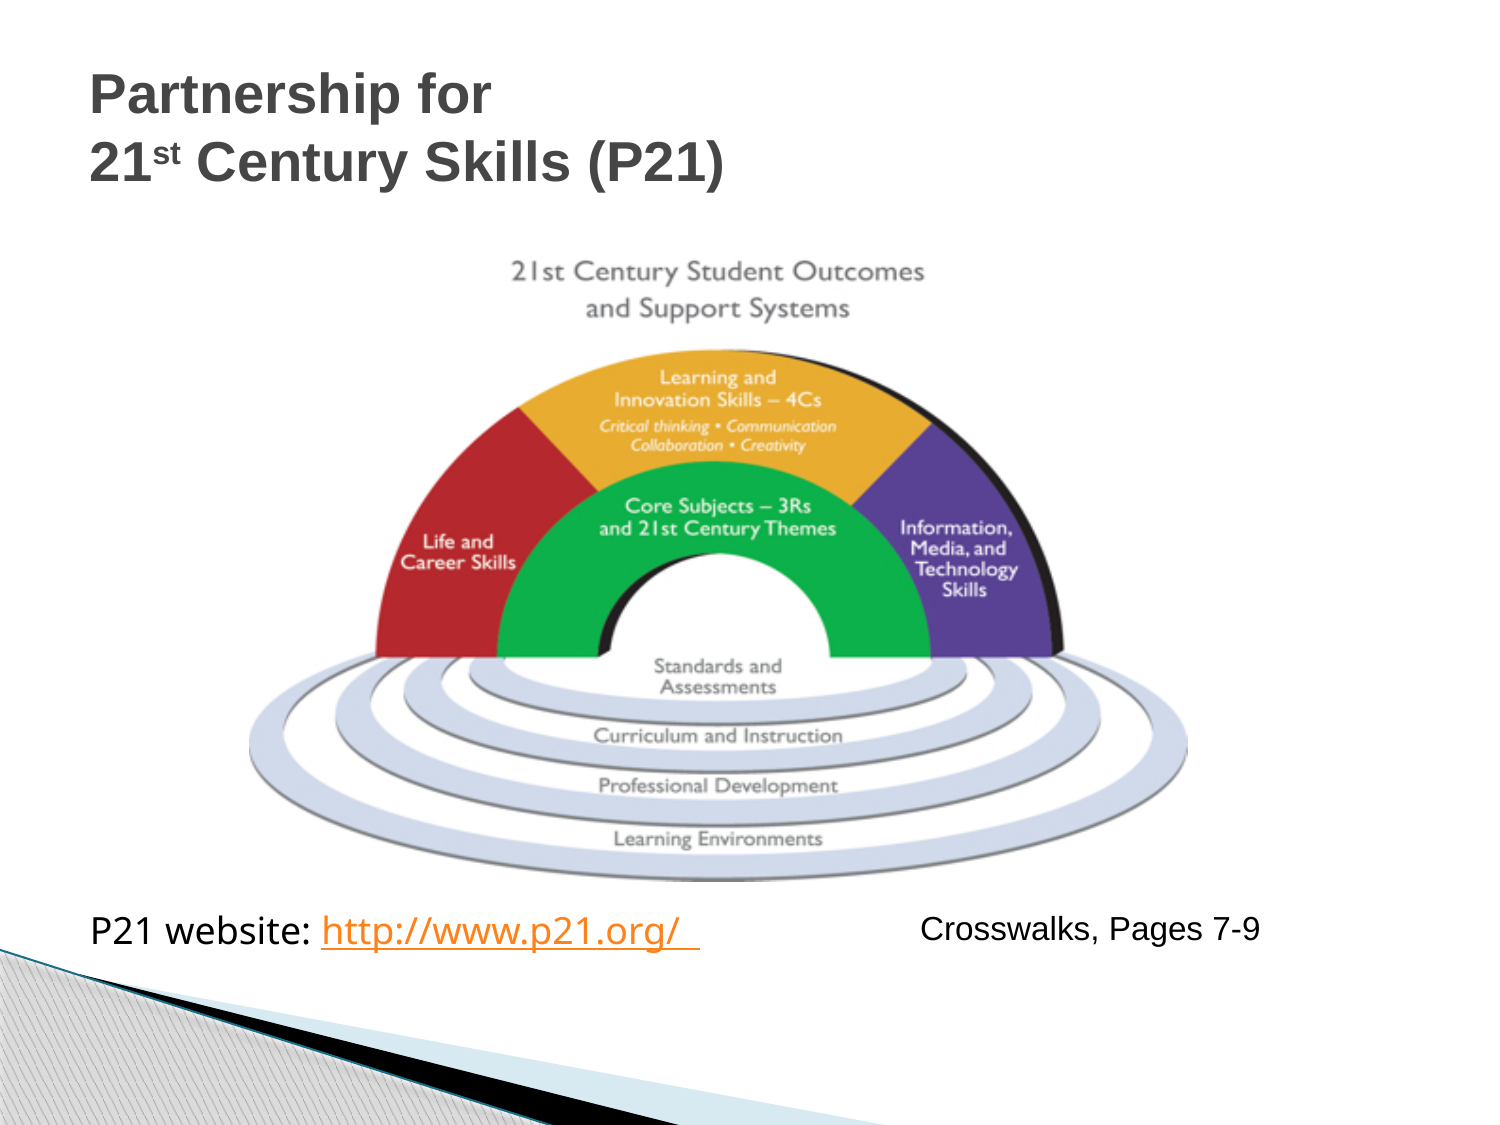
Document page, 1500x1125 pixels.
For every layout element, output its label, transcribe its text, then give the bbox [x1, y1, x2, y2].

title Partnership for 21st Century Skills (P21) [75, 50, 1425, 200]
text_box P21 website: http://www.p21.org/ [75, 899, 1075, 966]
picture [249, 249, 1188, 883]
list Crosswalks, Pages 7-9 [887, 900, 1450, 975]
